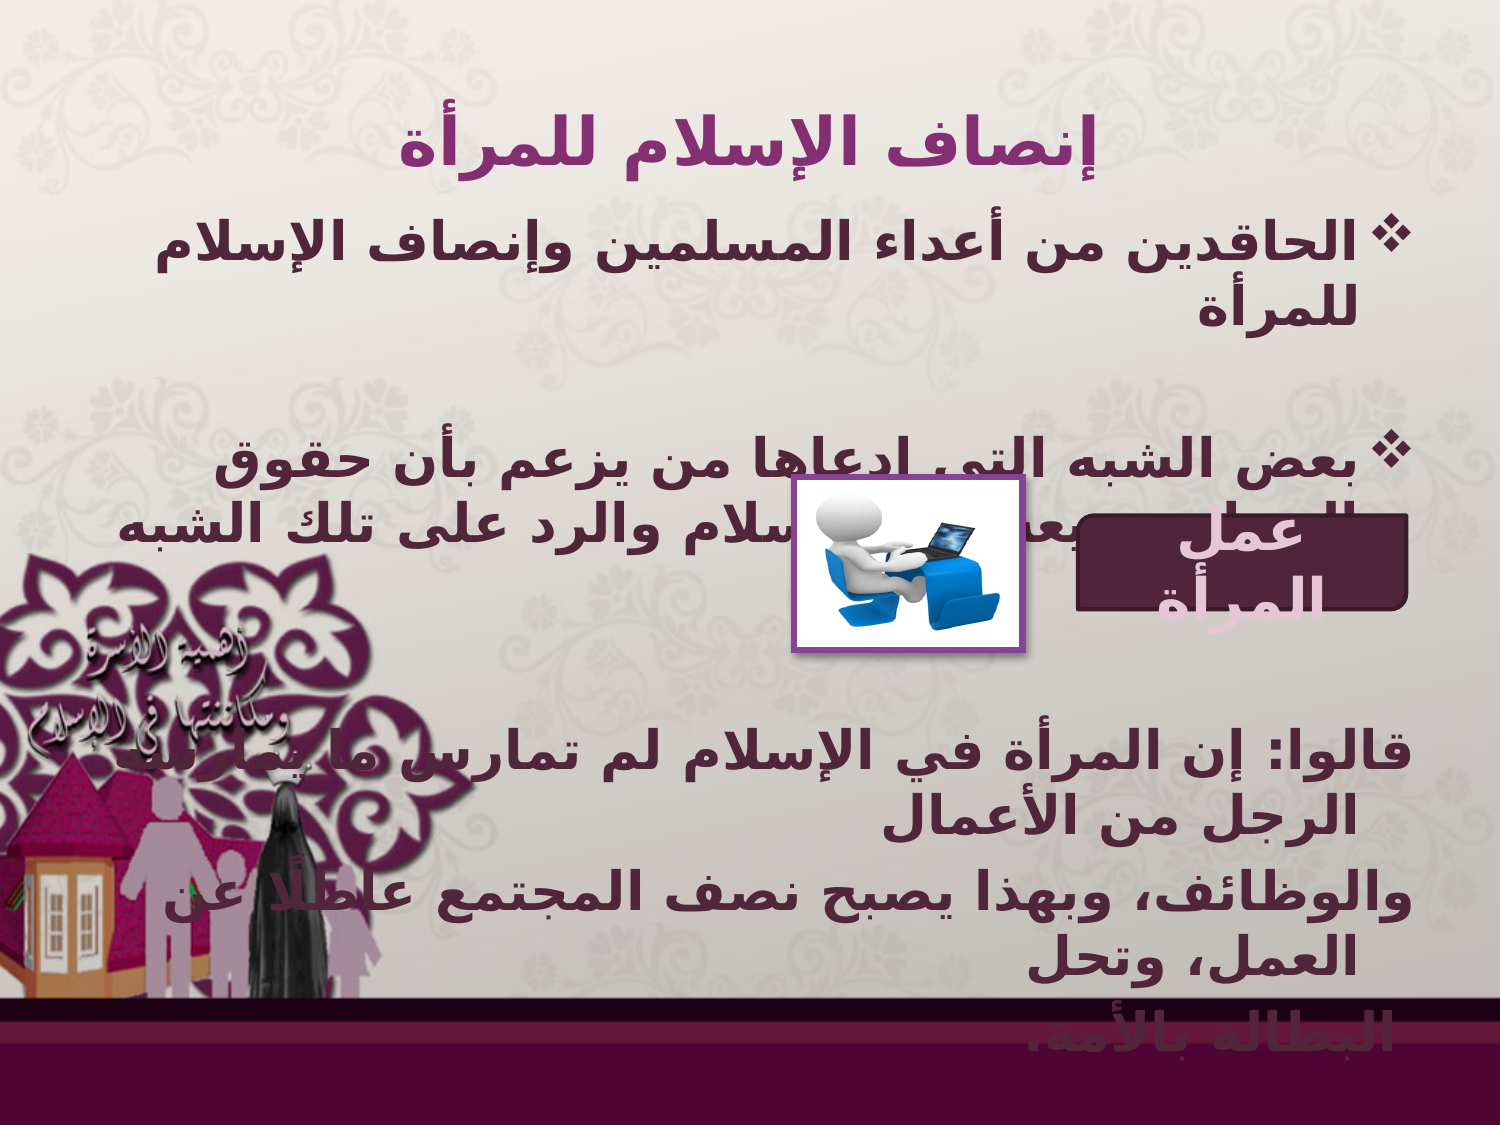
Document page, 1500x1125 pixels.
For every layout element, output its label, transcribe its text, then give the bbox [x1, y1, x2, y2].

title إنصاف الإسلام للمرأة [74, 44, 1426, 233]
list الحاقدين من أعداء المسلمين وإنصاف الإسلام للمرأة بعض الشبه التي ادعاها من يزعم بأن حقوق النساء مضيعة في الإسلام والرد على تلك الشبه قالوا: إن المرأة في الإسلام لم تمارس ما يمارسه الرجل من الأعمال والوظائف، وبهذا يصبح نصف المجتمع عاطلًا عن العمل، وتحل البطالة بالأمة. [81, 198, 1433, 1125]
text_box عمل المرأة [1075, 513, 1409, 612]
picture [796, 480, 1020, 648]
picture [0, 0, 1500, 1125]
